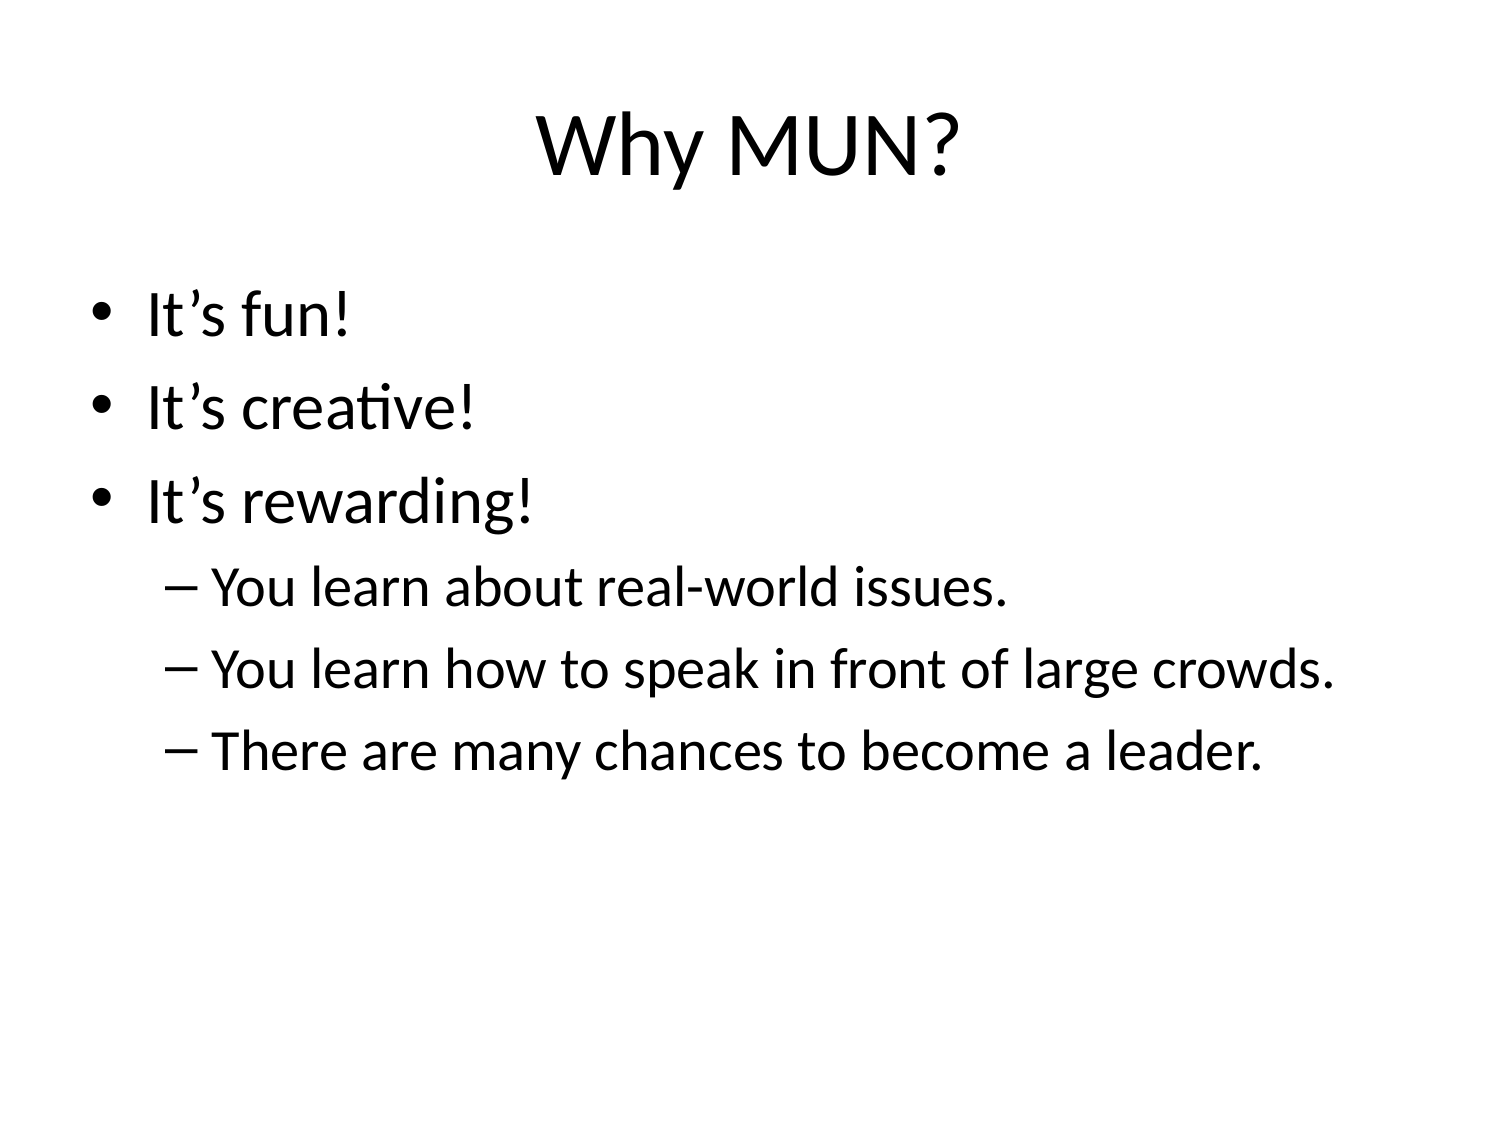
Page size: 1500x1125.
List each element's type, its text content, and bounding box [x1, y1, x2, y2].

title Why MUN? [75, 45, 1425, 233]
list It’s fun! It’s creative! It’s rewarding! You learn about real-world issues. You learn how to speak in front of large crowds. There are many chances to become a leader. [75, 262, 1425, 1005]
